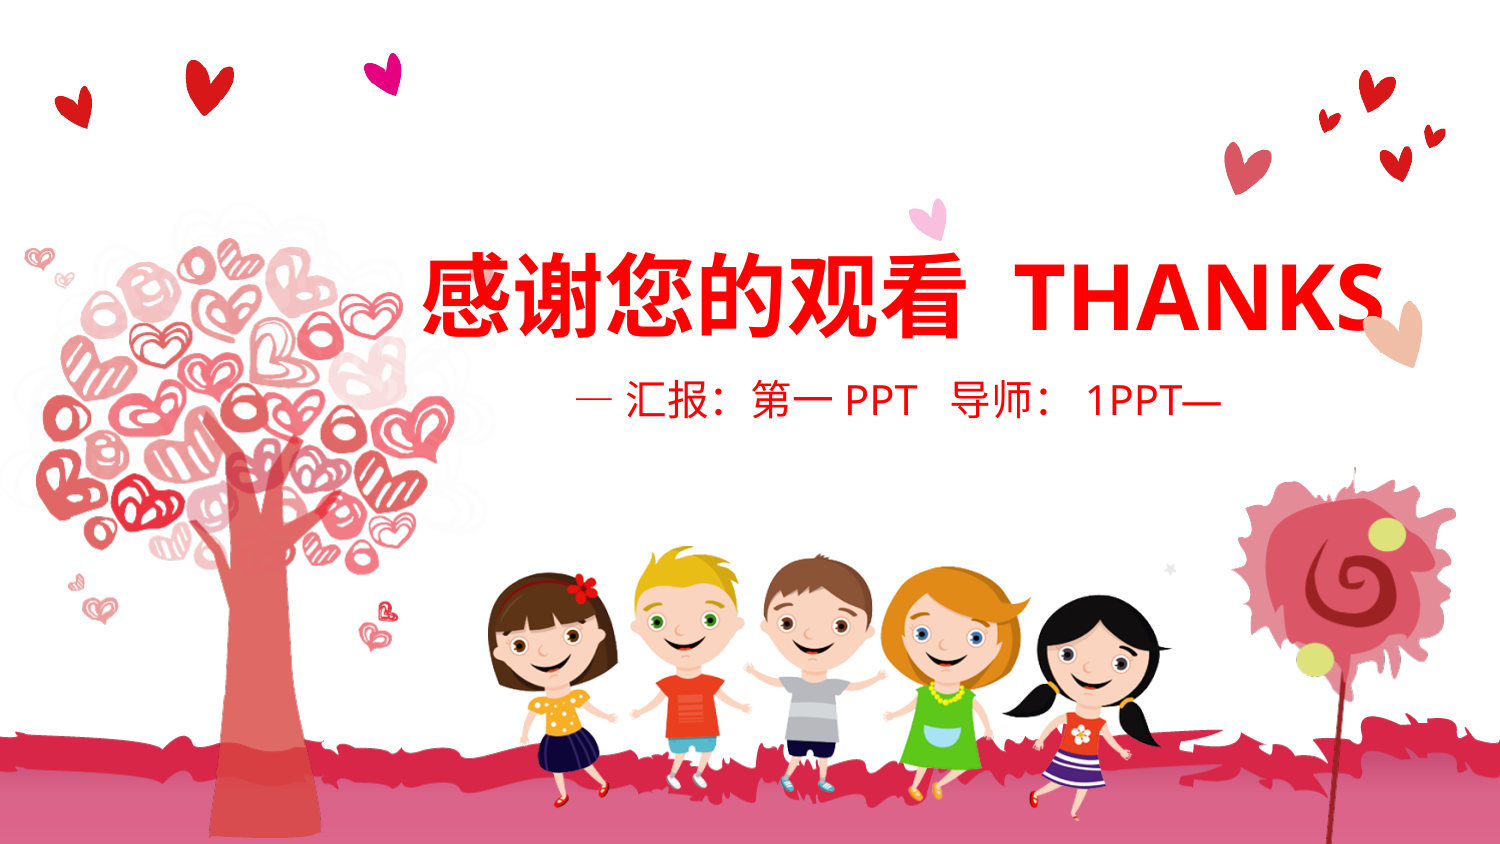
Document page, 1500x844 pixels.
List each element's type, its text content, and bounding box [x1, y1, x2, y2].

picture [0, 52, 1500, 844]
text_box 感谢您的观看 THANKS —汇报：第一PPT 导师：1PPT— [498, 369, 1402, 431]
